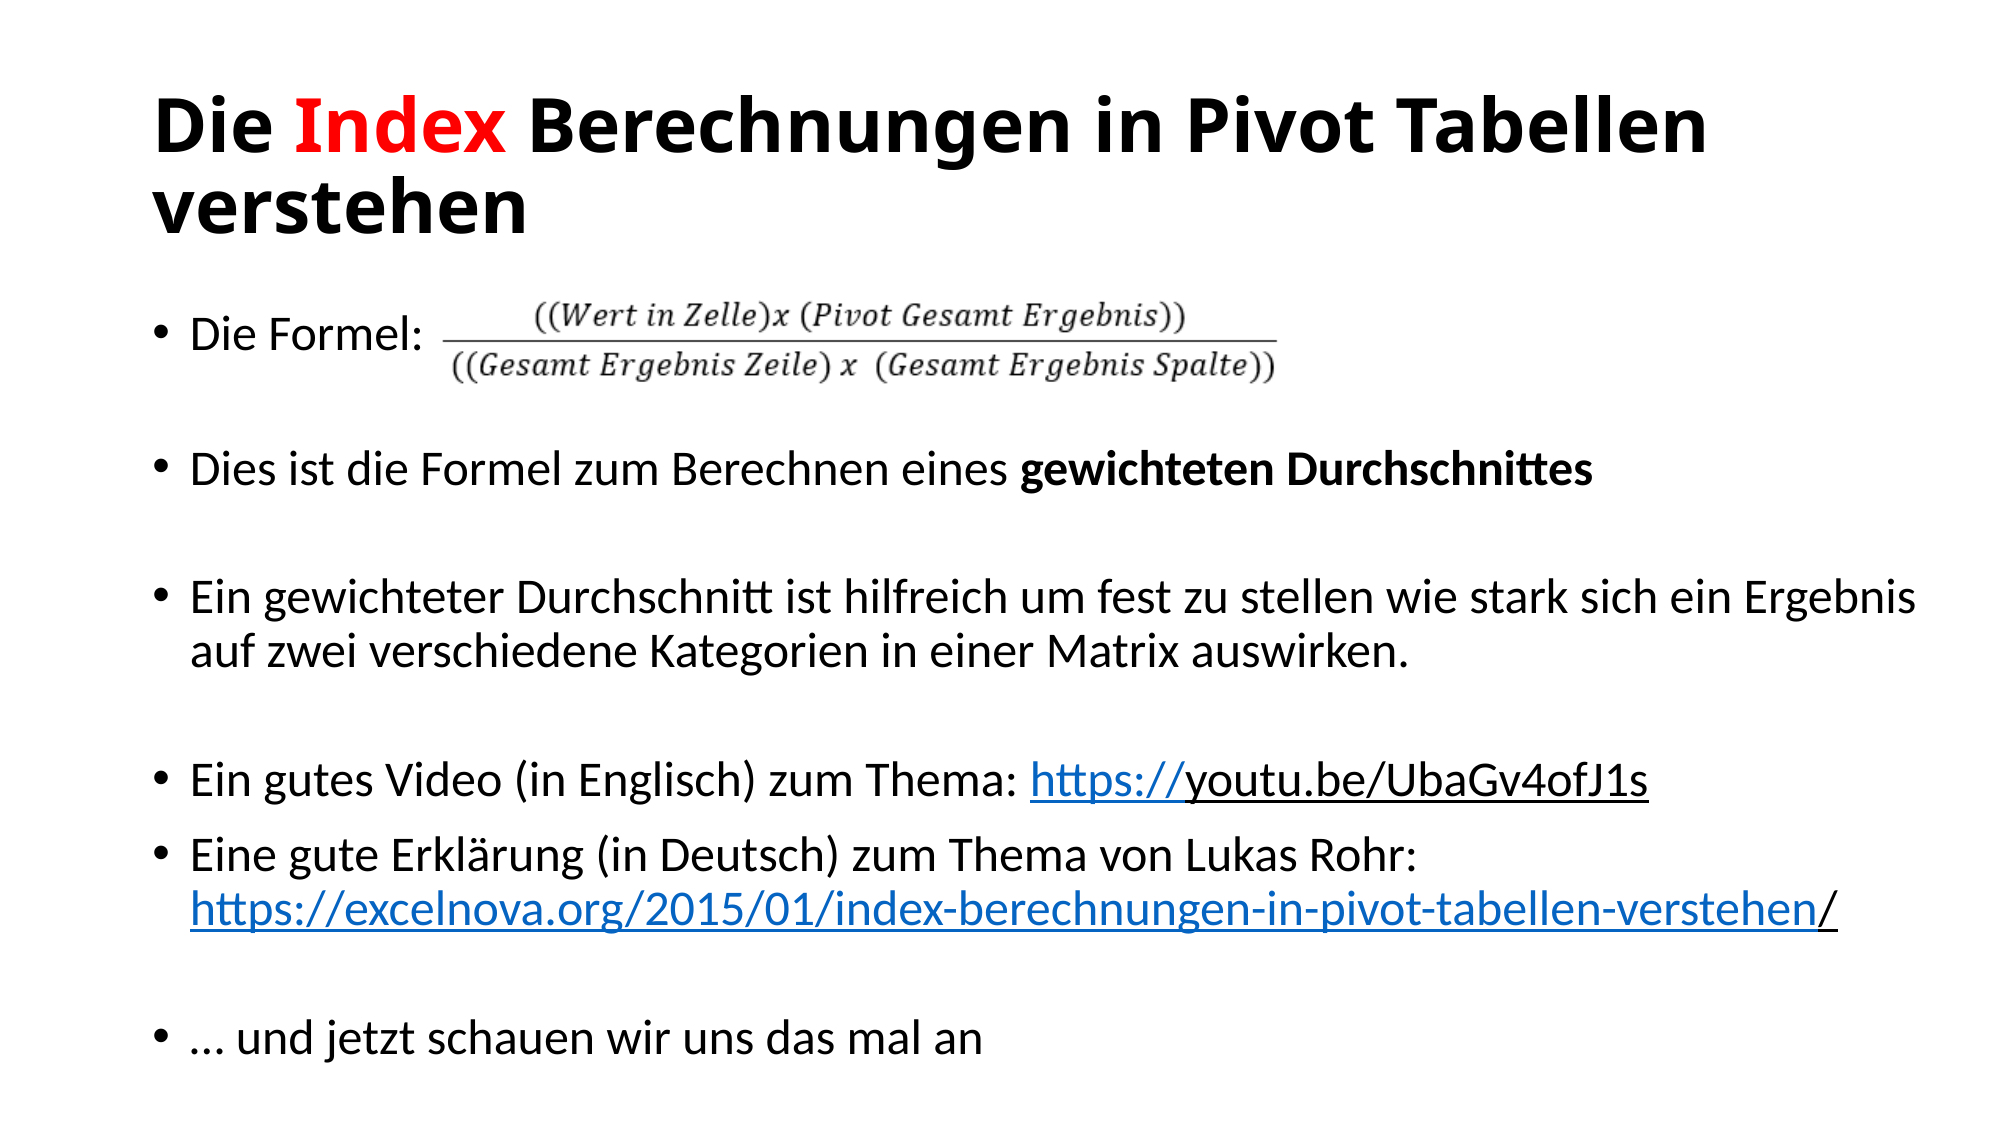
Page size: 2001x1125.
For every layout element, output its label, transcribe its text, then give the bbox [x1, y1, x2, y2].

picture [440, 299, 1285, 390]
list Die Formel: Dies ist die Formel zum Berechnen eines gewichteten Durchschnittes Ein gewichteter Durchschnitt ist hilfreich um fest zu stellen wie stark sich ein Ergebnis auf zwei verschiedene Kategorien in einer Matrix auswirken. Ein gutes Video (in Englisch) zum Thema: https://youtu.be/UbaGv4ofJ1s Eine gute Erklärung (in Deutsch) zum Thema von Lukas Rohr: https://excelnova.org/2015/01/index-berechnungen-in-pivot-tabellen-verstehen/ … und jetzt schauen wir uns das mal an [137, 299, 1950, 1094]
title Die Index Berechnungen in Pivot Tabellen verstehen [137, 59, 1863, 278]
